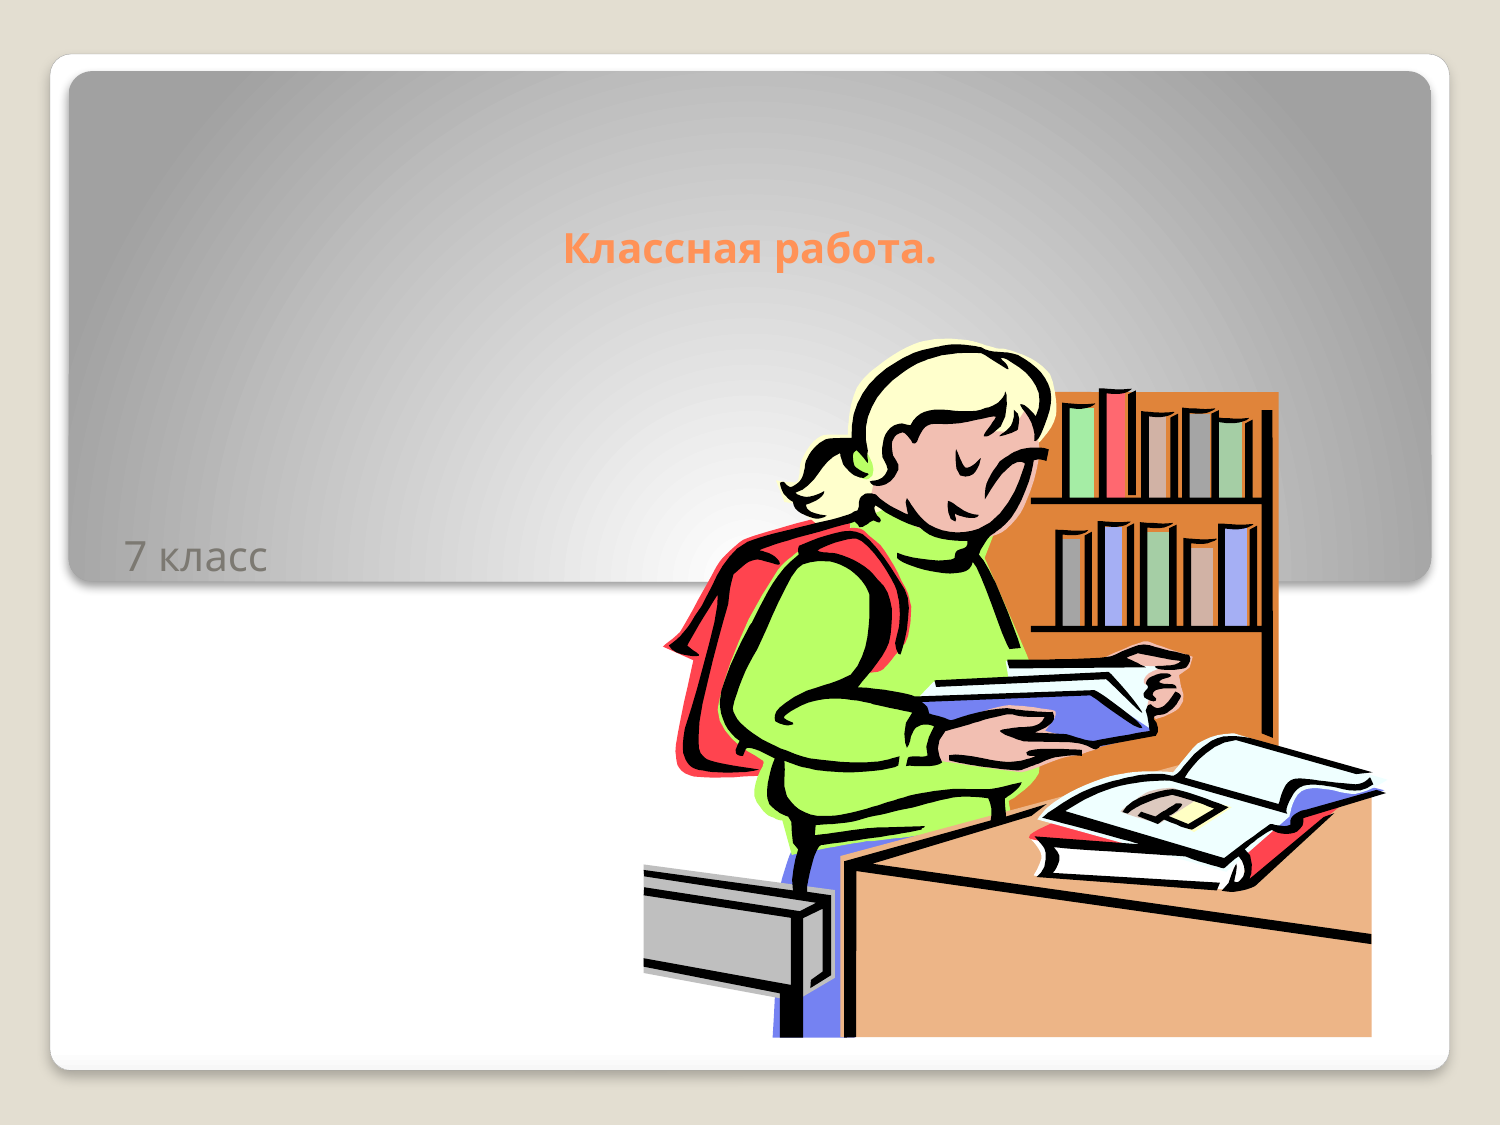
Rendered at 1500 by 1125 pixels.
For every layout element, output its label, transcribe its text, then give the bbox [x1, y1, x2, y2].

picture [643, 337, 1388, 1038]
subtitle 7 класс [87, 529, 636, 818]
title Классная работа. [112, 78, 1388, 279]
